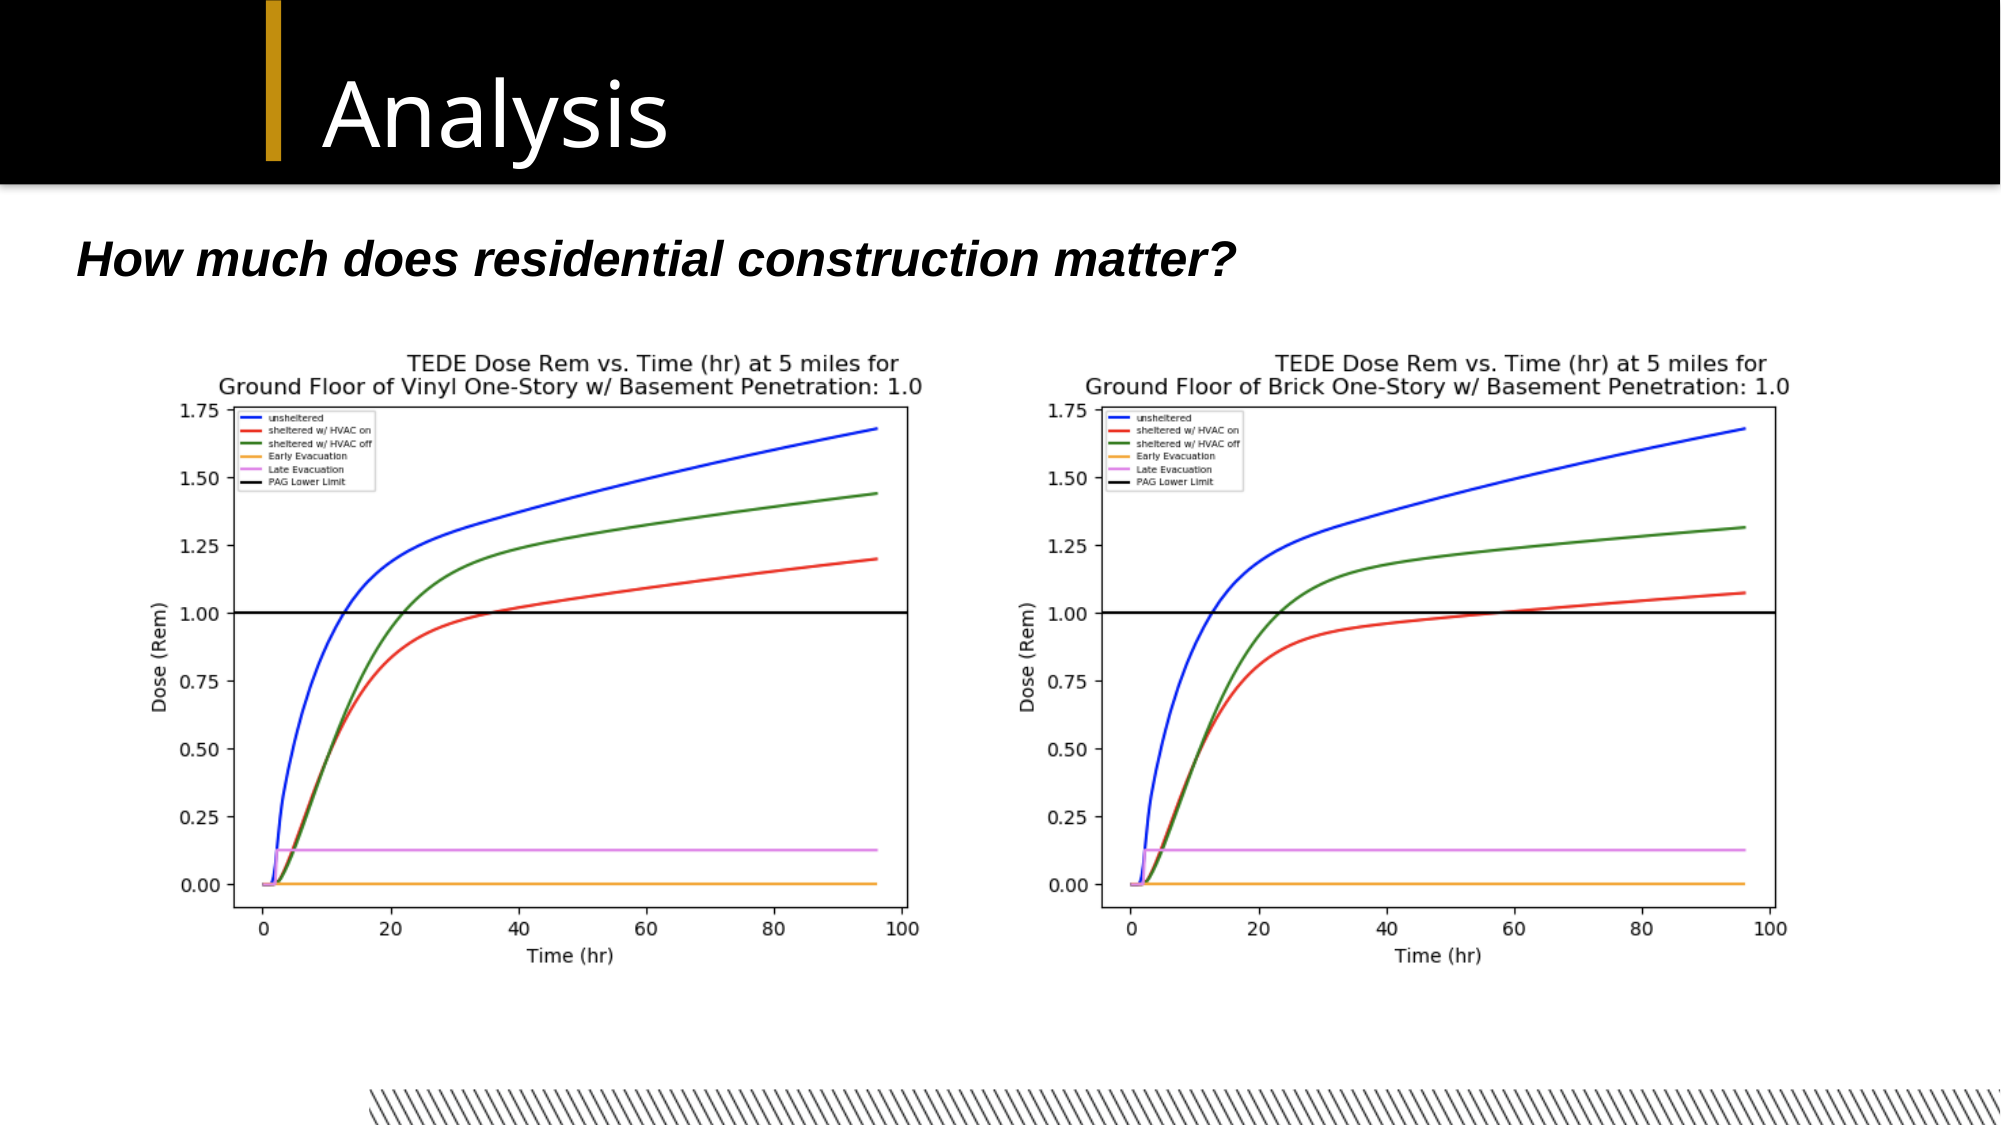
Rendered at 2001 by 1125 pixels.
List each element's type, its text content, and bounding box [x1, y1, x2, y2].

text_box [125, 314, 994, 979]
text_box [993, 328, 1862, 979]
text_box How much does residential construction matter? [76, 226, 1331, 305]
text_box Analysis [322, 56, 1717, 142]
